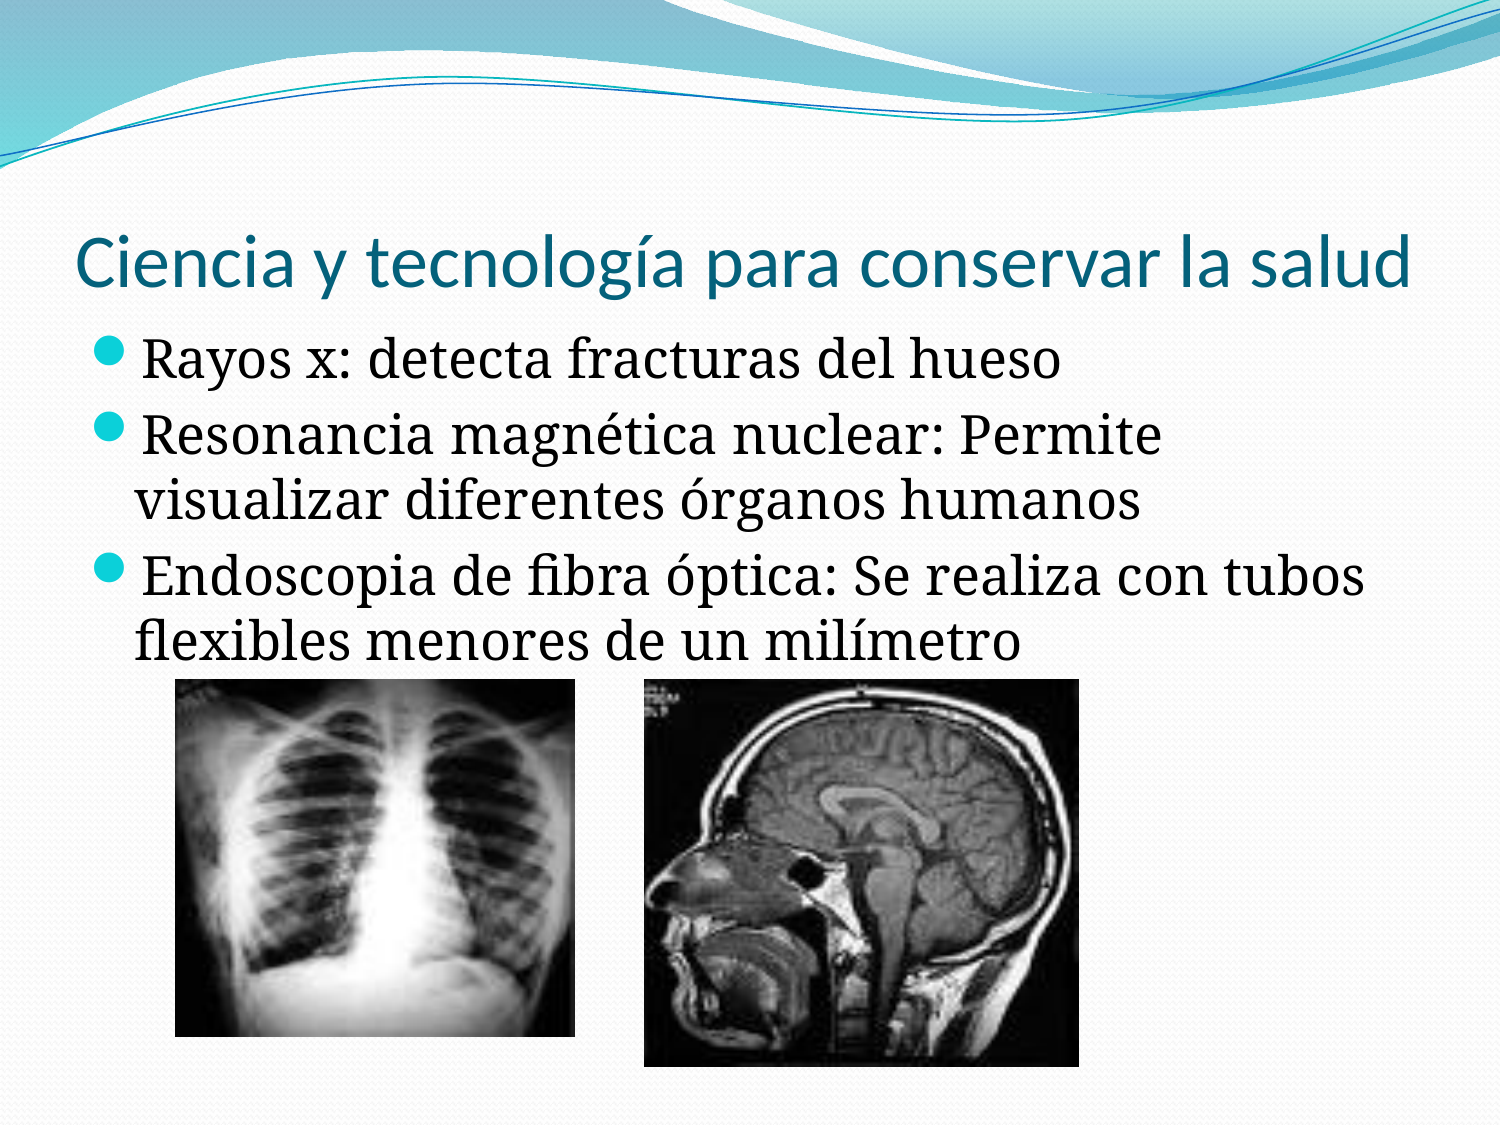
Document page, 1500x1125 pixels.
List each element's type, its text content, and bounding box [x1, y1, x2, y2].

title Ciencia y tecnología para conservar la salud [75, 115, 1425, 303]
list Rayos x: detecta fracturas del hueso Resonancia magnética nuclear: Permite visualizar diferentes órganos humanos Endoscopia de fibra óptica: Se realiza con tubos flexibles menores de un milímetro [75, 317, 1425, 1038]
picture [175, 679, 575, 1037]
picture [644, 679, 1079, 1067]
